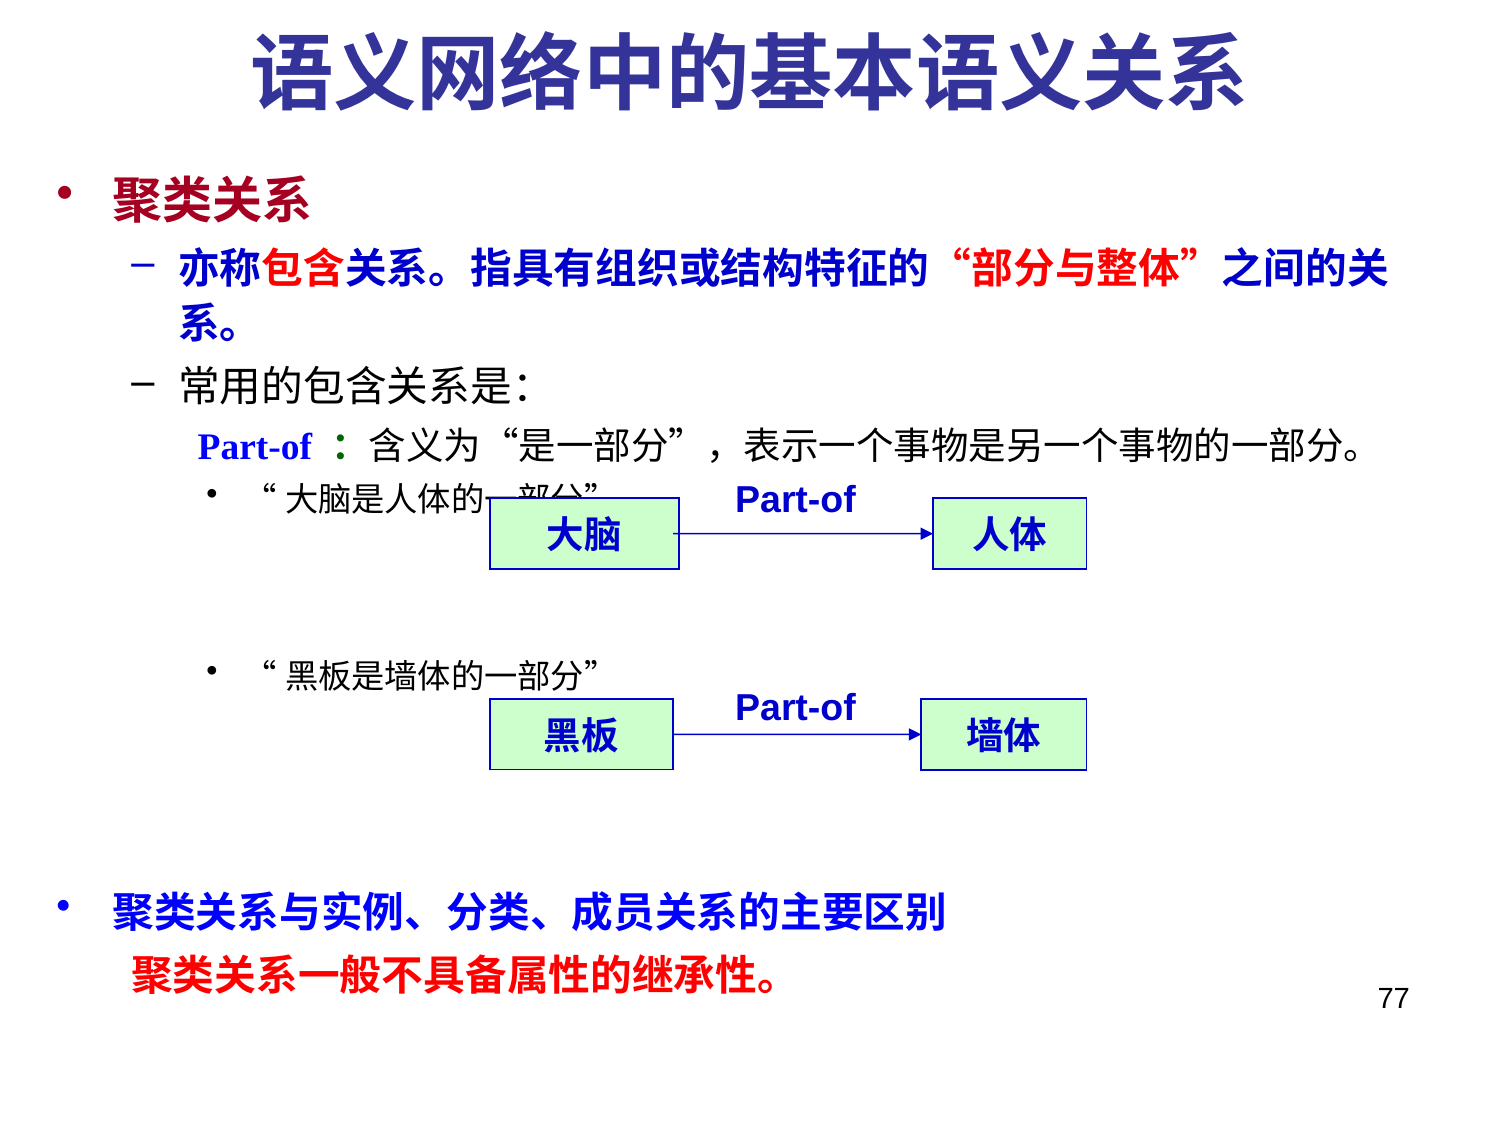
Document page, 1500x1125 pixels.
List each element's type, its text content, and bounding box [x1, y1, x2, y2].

text_box 墙体 [921, 698, 1087, 770]
text_box [673, 527, 933, 540]
list 聚类关系 亦称包含关系。指具有组织或结构特征的“部分与整体”之间的关系。 常用的包含关系是： Part-of ：含义为“是一部分”，表示一个事物是另一个事物的一部分。 “大脑是人体的一部分” “黑板是墙体的一部分” 聚类关系与实例、分类、成员关系的主要区别 聚类关系一般不具备属性的继承性。 [41, 154, 1447, 1072]
text_box [886, 728, 922, 741]
text_box Part-of [720, 675, 886, 735]
text_box 大脑 [490, 498, 679, 569]
text_box 人体 [932, 498, 1087, 569]
text_box 黑板 [489, 698, 673, 770]
text_box Part-of [720, 467, 875, 528]
title 语义网络中的基本语义关系 [75, 0, 1425, 163]
